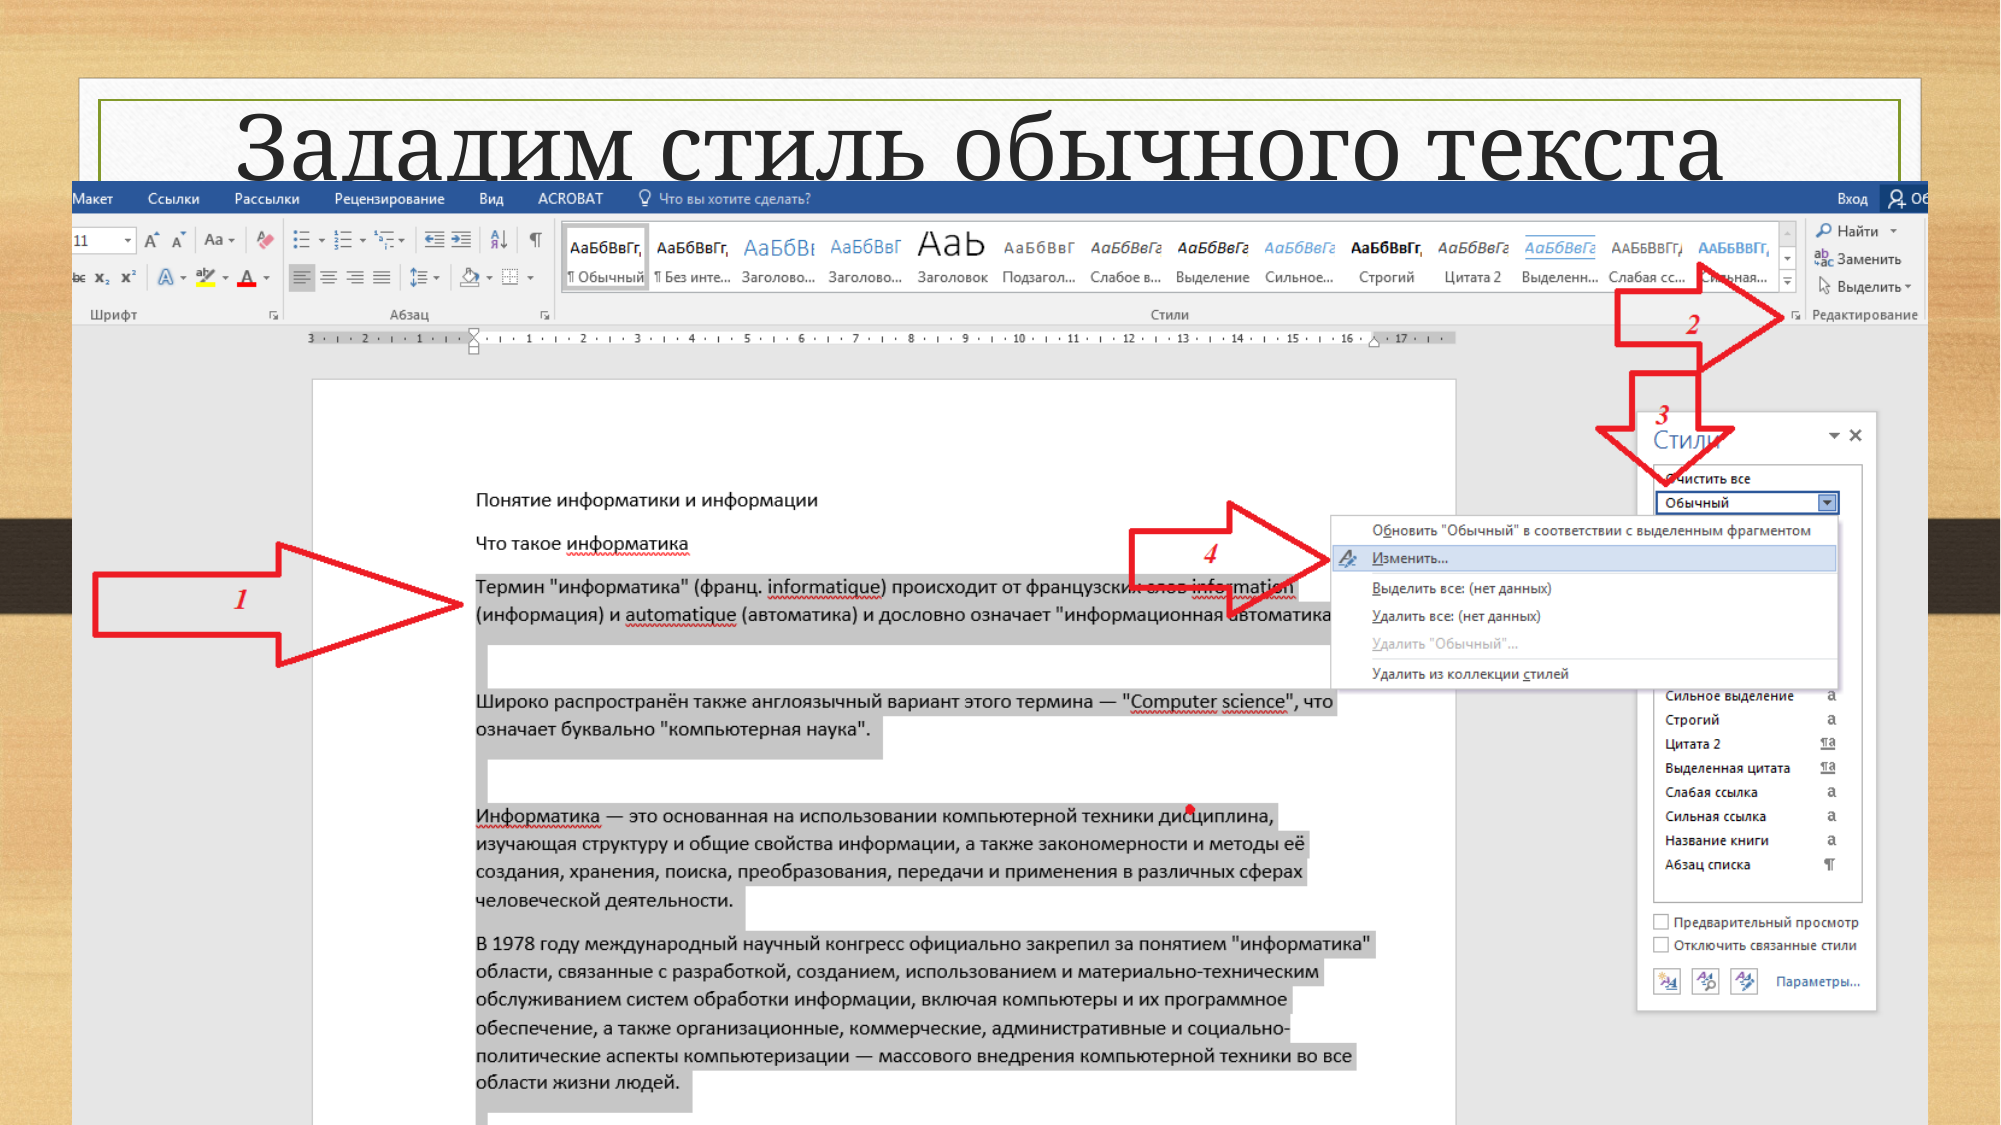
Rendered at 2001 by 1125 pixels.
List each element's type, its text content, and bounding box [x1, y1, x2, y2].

picture [0, 0, 2001, 1125]
title Зададим стиль обычного текста [194, 36, 1770, 181]
